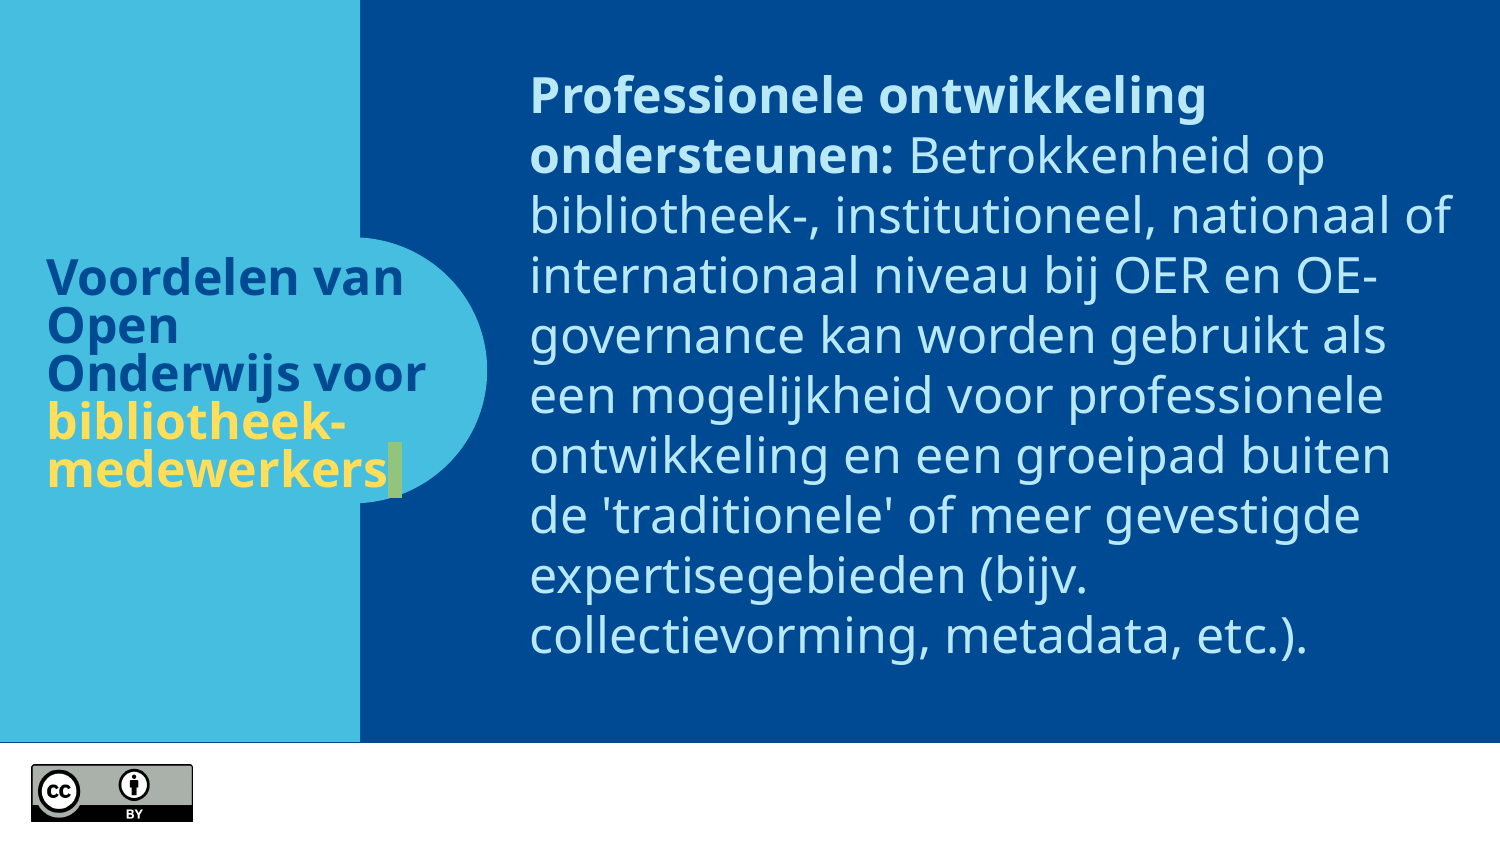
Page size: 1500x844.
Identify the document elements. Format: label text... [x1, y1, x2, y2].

text_box Professionele ontwikkeling ondersteunen: Betrokkenheid op bibliotheek-, institutioneel, nationaal of internationaal niveau bij OER en OE-governance kan worden gebruikt als een mogelijkheid voor professionele ontwikkeling en een groeipad buiten de 'traditionele' of meer gevestigde expertisegebieden (bijv. collectievorming, metadata, etc.). [514, 48, 1472, 679]
text_box Voordelen van Open Onderwijs voor bibliotheek- medewerkers [31, 242, 452, 513]
text_box [317, 237, 389, 242]
text_box [0, 750, 1500, 844]
text_box [452, 280, 488, 461]
picture [31, 764, 193, 822]
text_box [0, 0, 361, 742]
